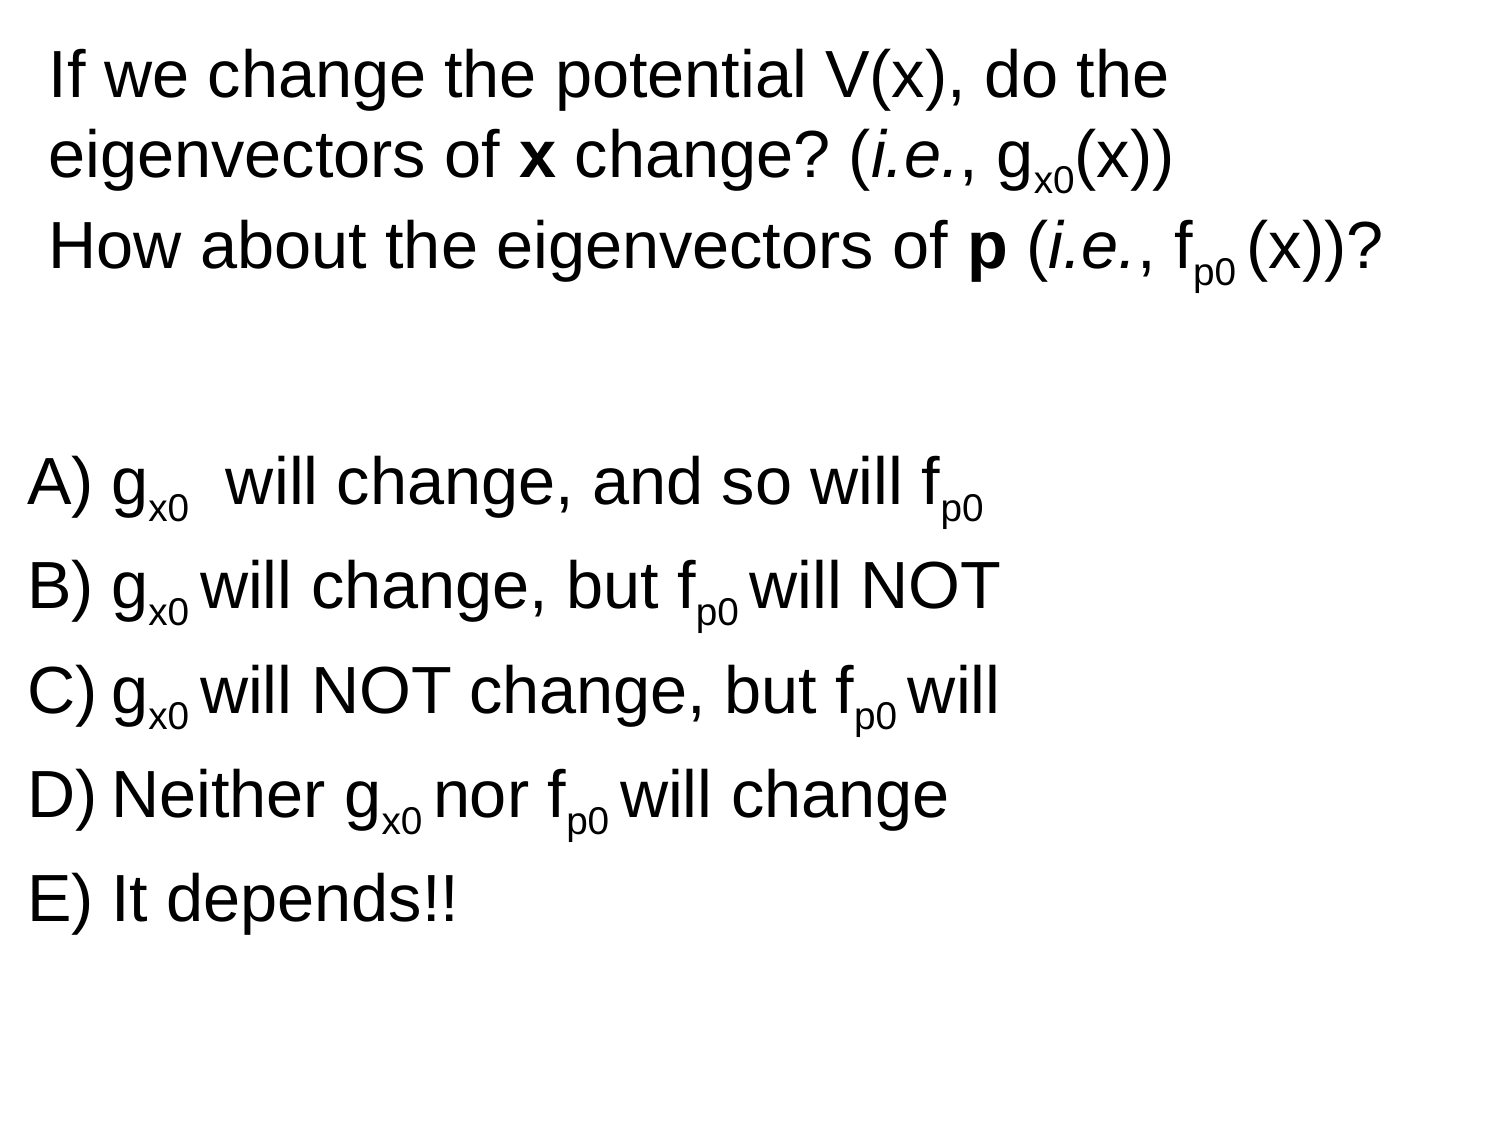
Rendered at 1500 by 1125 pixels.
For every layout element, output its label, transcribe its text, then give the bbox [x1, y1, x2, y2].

list gx0 will change, and so will fp0 gx0 will change, but fp0 will NOT gx0 will NOT change, but fp0 will Neither gx0 nor fp0 will change It depends!! [11, 430, 1442, 641]
title If we change the potential V(x), do the eigenvectors of x change? (i.e., gx0(x)) How about the eigenvectors of p (i.e., fp0 (x))? [33, 23, 1469, 389]
